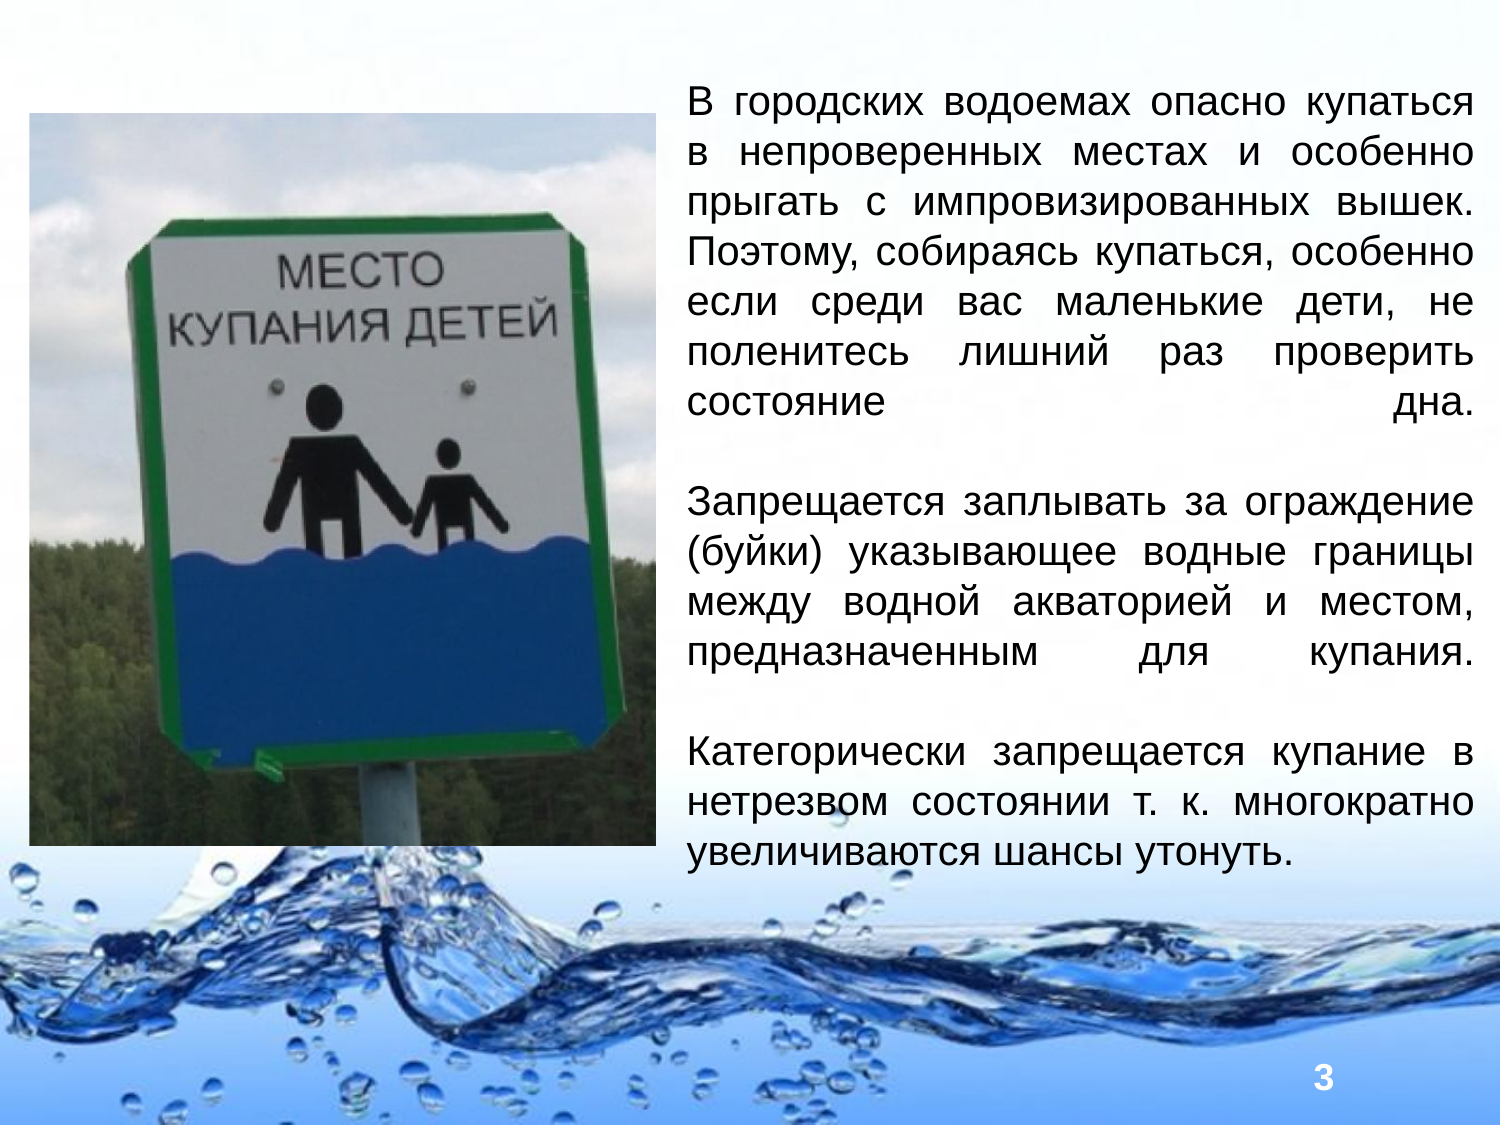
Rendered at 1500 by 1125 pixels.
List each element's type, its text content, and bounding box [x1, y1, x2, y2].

picture [0, 0, 1500, 1125]
title В городских водоемах опасно купаться в непроверенных местах и особенно прыгать с импровизированных вышек. Поэтому, собираясь купаться, особенно если среди вас маленькие дети, не поленитесь лишний раз проверить состояние дна. Запрещается заплывать за ограждение (буйки) указывающее водные границы между водной акваторией и местом, предназначенным для купания. Категорически запрещается купание в нетрезвом состоянии т. к. многократно увеличиваются шансы утонуть. [678, 65, 1483, 975]
slide_number 3 [1305, 1045, 1345, 1104]
